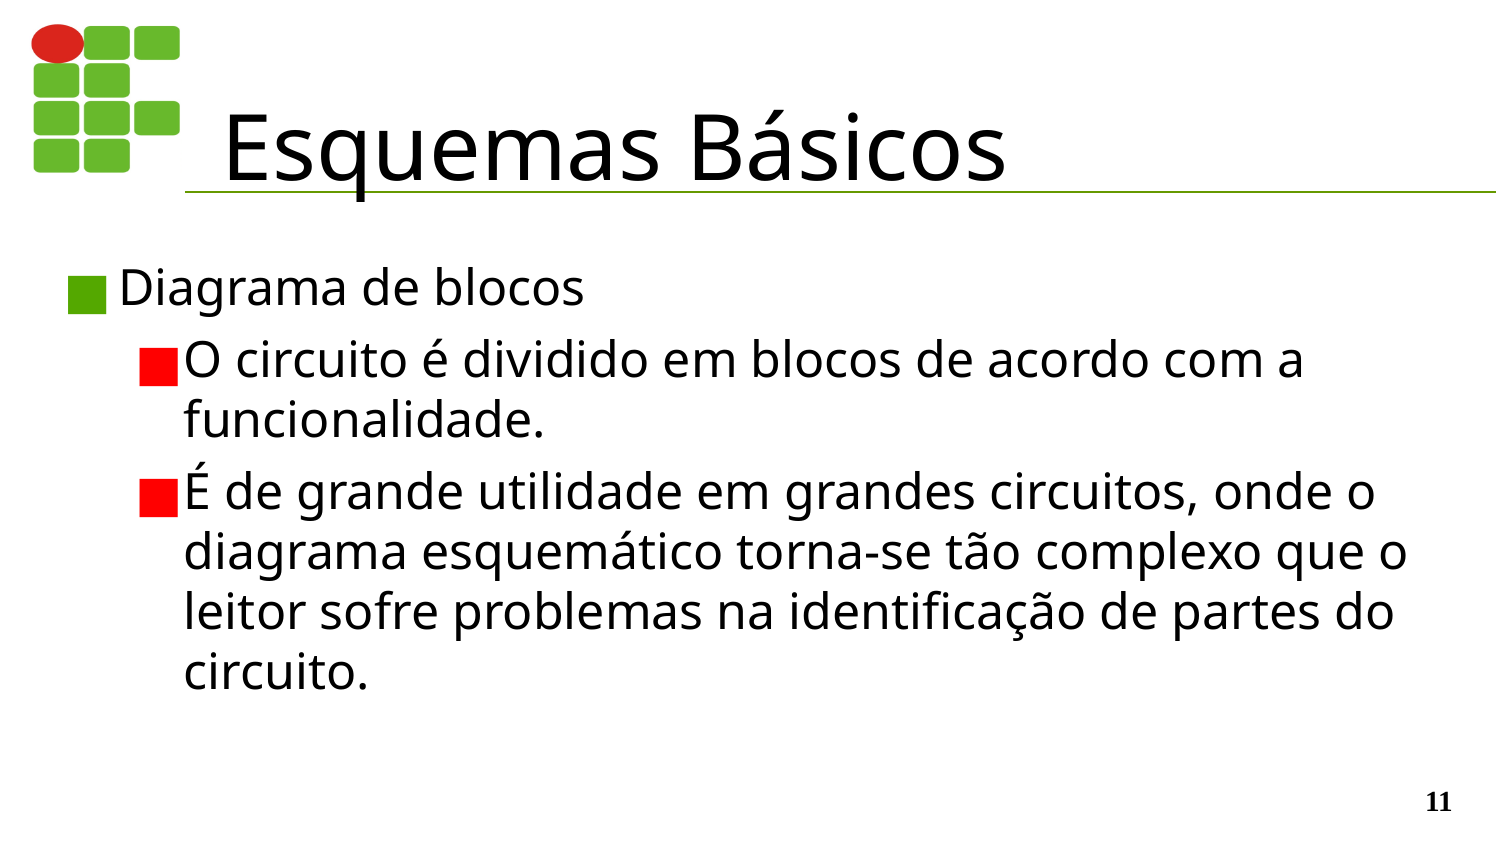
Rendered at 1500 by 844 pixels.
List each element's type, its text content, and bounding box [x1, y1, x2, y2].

list Diagrama de blocos O circuito é dividido em blocos de acordo com a funcionalidade. É de grande utilidade em grandes circuitos, onde o diagrama esquemático torna-se tão complexo que o leitor sofre problemas na identificação de partes do circuito. [46, 248, 1469, 774]
picture [29, 23, 182, 174]
title Esquemas Básicos [206, 26, 1468, 207]
text_box ‹#› [1155, 774, 1468, 825]
